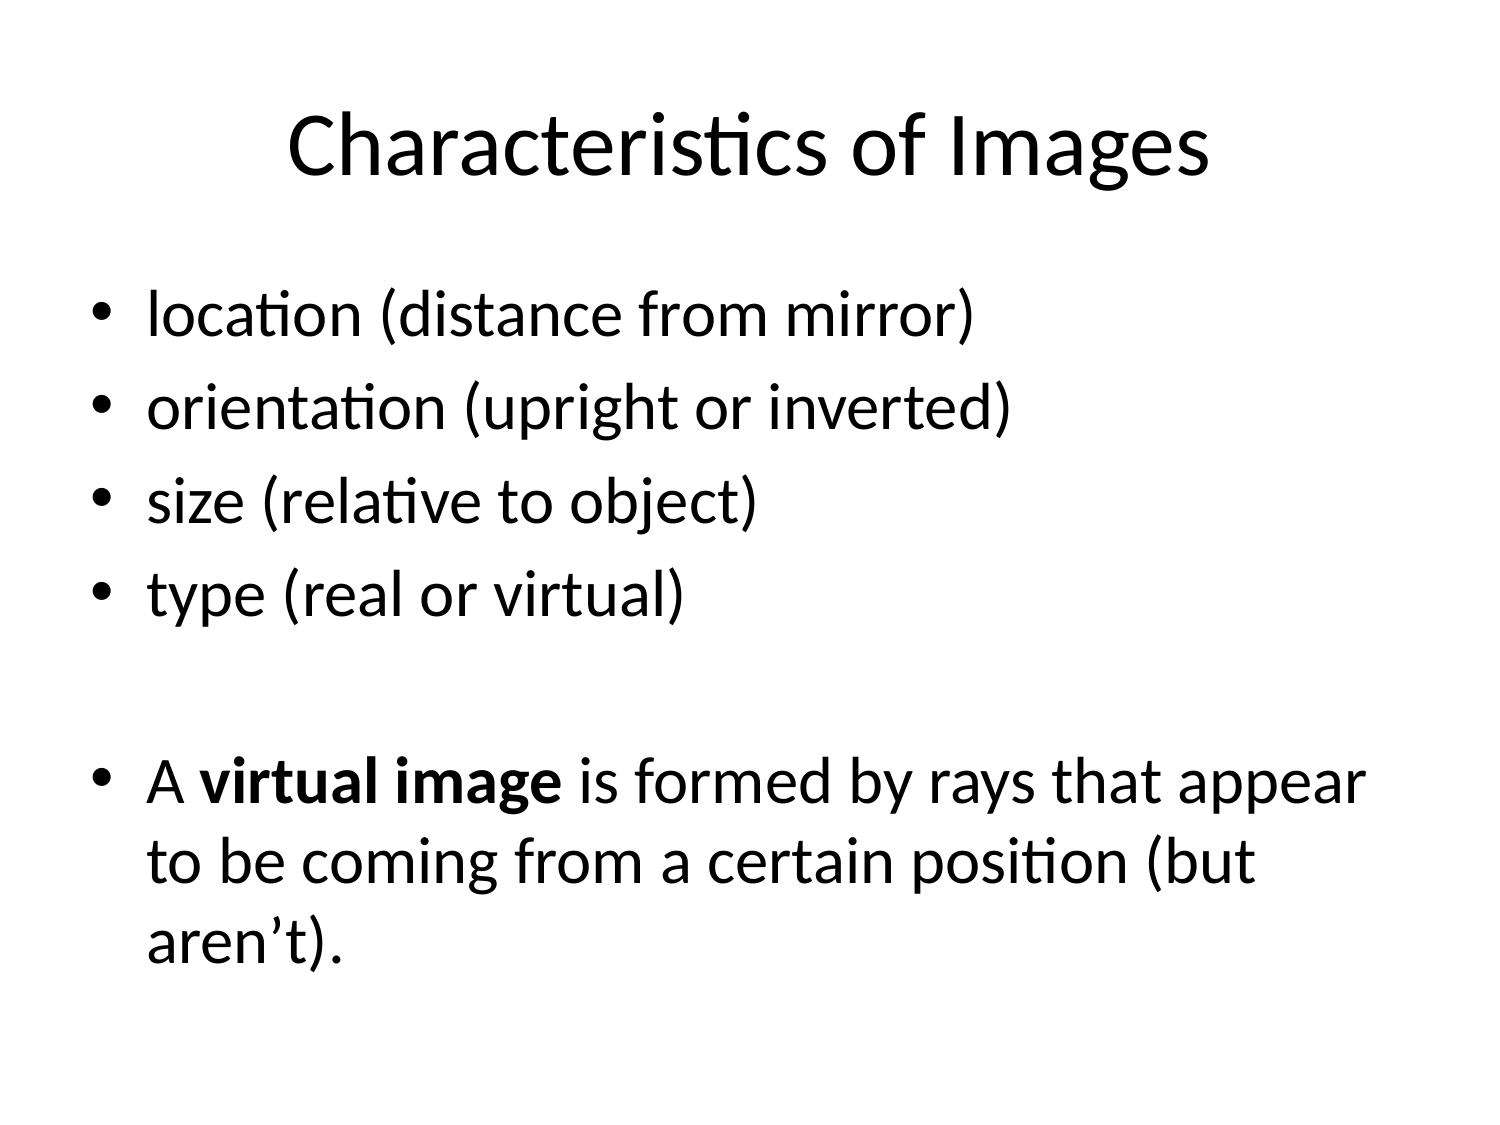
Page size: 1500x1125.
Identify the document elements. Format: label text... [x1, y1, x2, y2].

list location (distance from mirror) orientation (upright or inverted) size (relative to object) type (real or virtual) A virtual image is formed by rays that appear to be coming from a certain position (but aren’t). [75, 262, 1425, 1005]
title Characteristics of Images [75, 45, 1425, 233]
